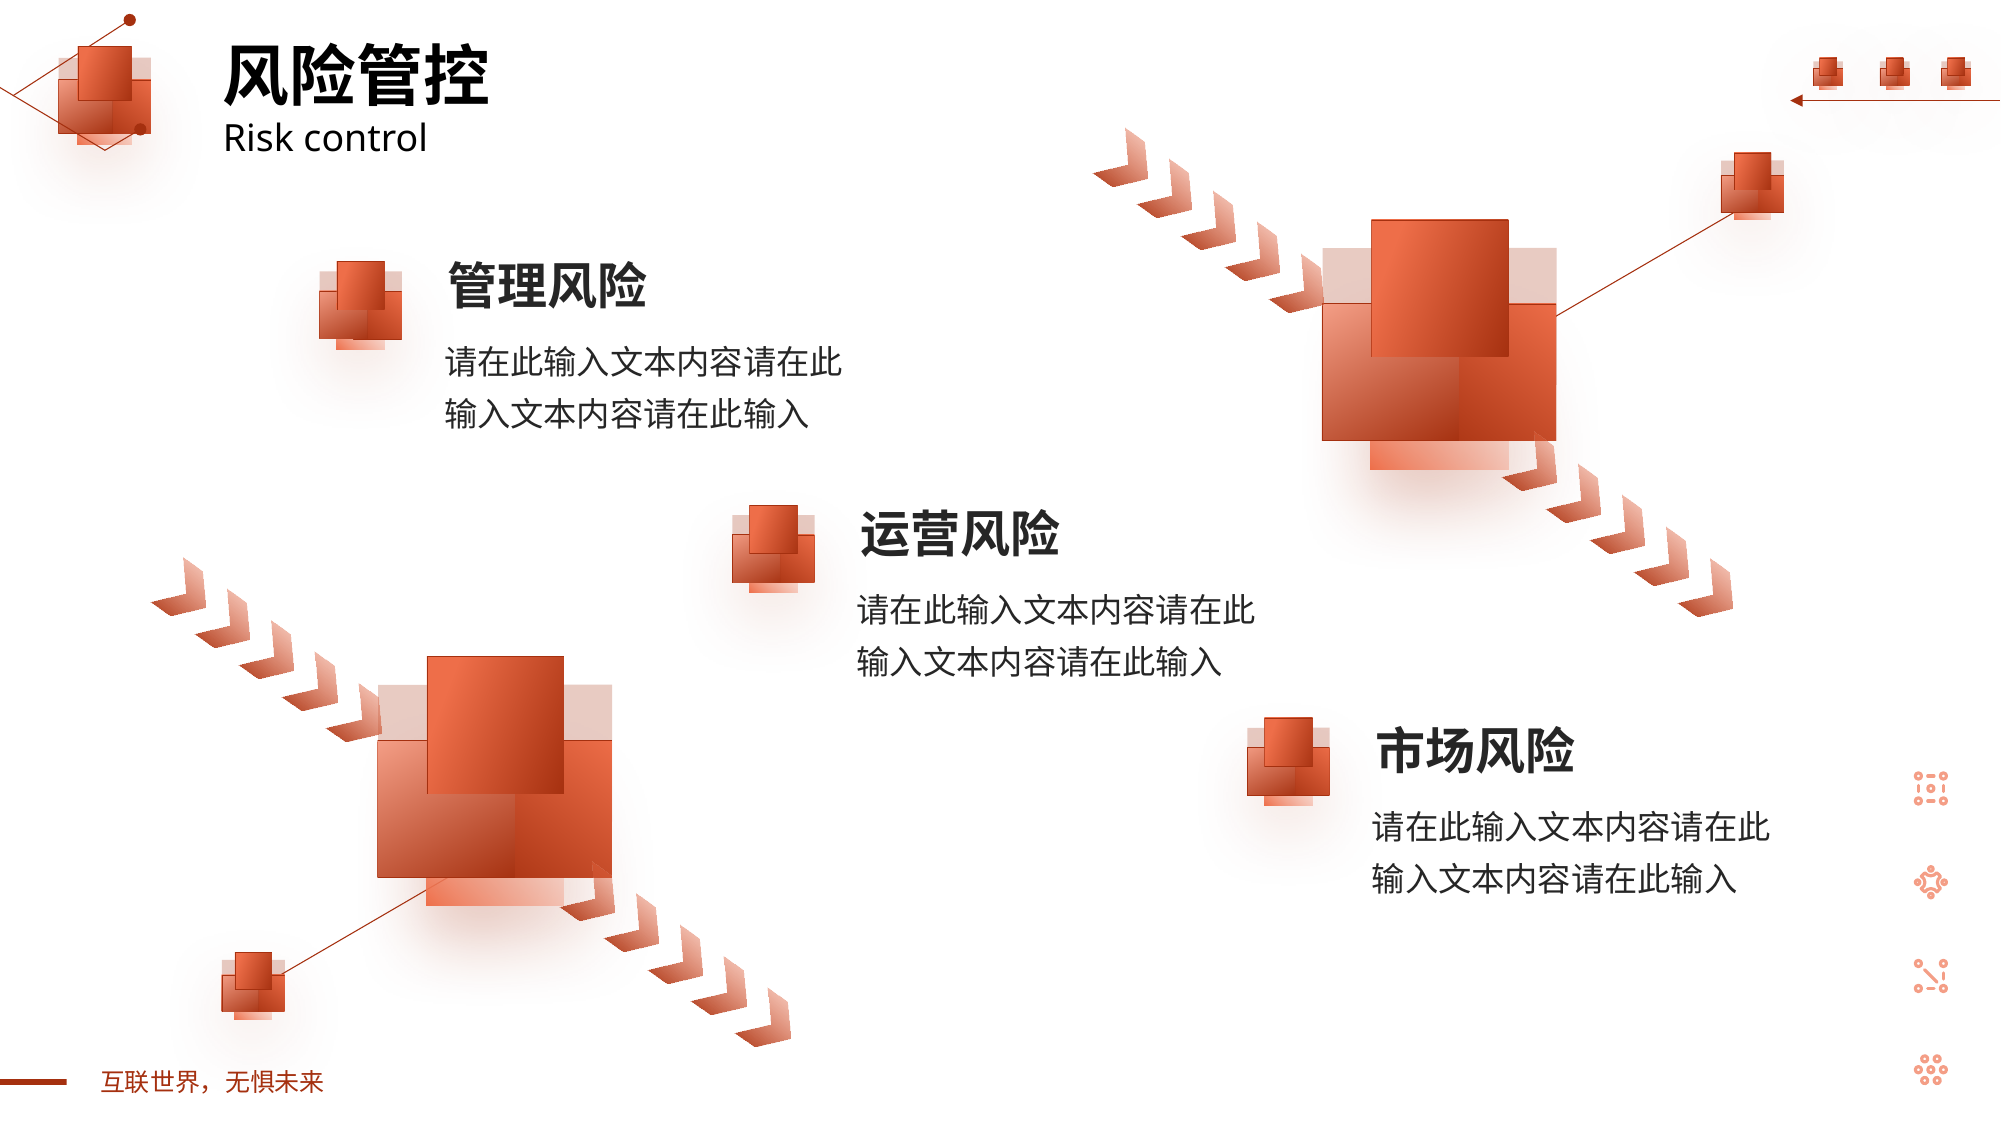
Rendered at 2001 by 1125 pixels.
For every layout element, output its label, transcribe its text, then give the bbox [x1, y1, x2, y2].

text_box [1357, 715, 1803, 902]
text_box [377, 656, 613, 906]
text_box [319, 261, 402, 350]
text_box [550, 933, 815, 989]
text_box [141, 629, 406, 685]
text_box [1492, 503, 1758, 559]
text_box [1321, 219, 1557, 470]
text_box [1471, 193, 1766, 366]
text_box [221, 952, 285, 1020]
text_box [1083, 199, 1349, 255]
list 风险管控 [207, 35, 653, 124]
list Risk control [207, 111, 495, 168]
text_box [258, 816, 553, 988]
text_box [732, 505, 815, 593]
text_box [429, 250, 876, 437]
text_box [1247, 717, 1330, 806]
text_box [1720, 152, 1784, 220]
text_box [842, 498, 1289, 685]
